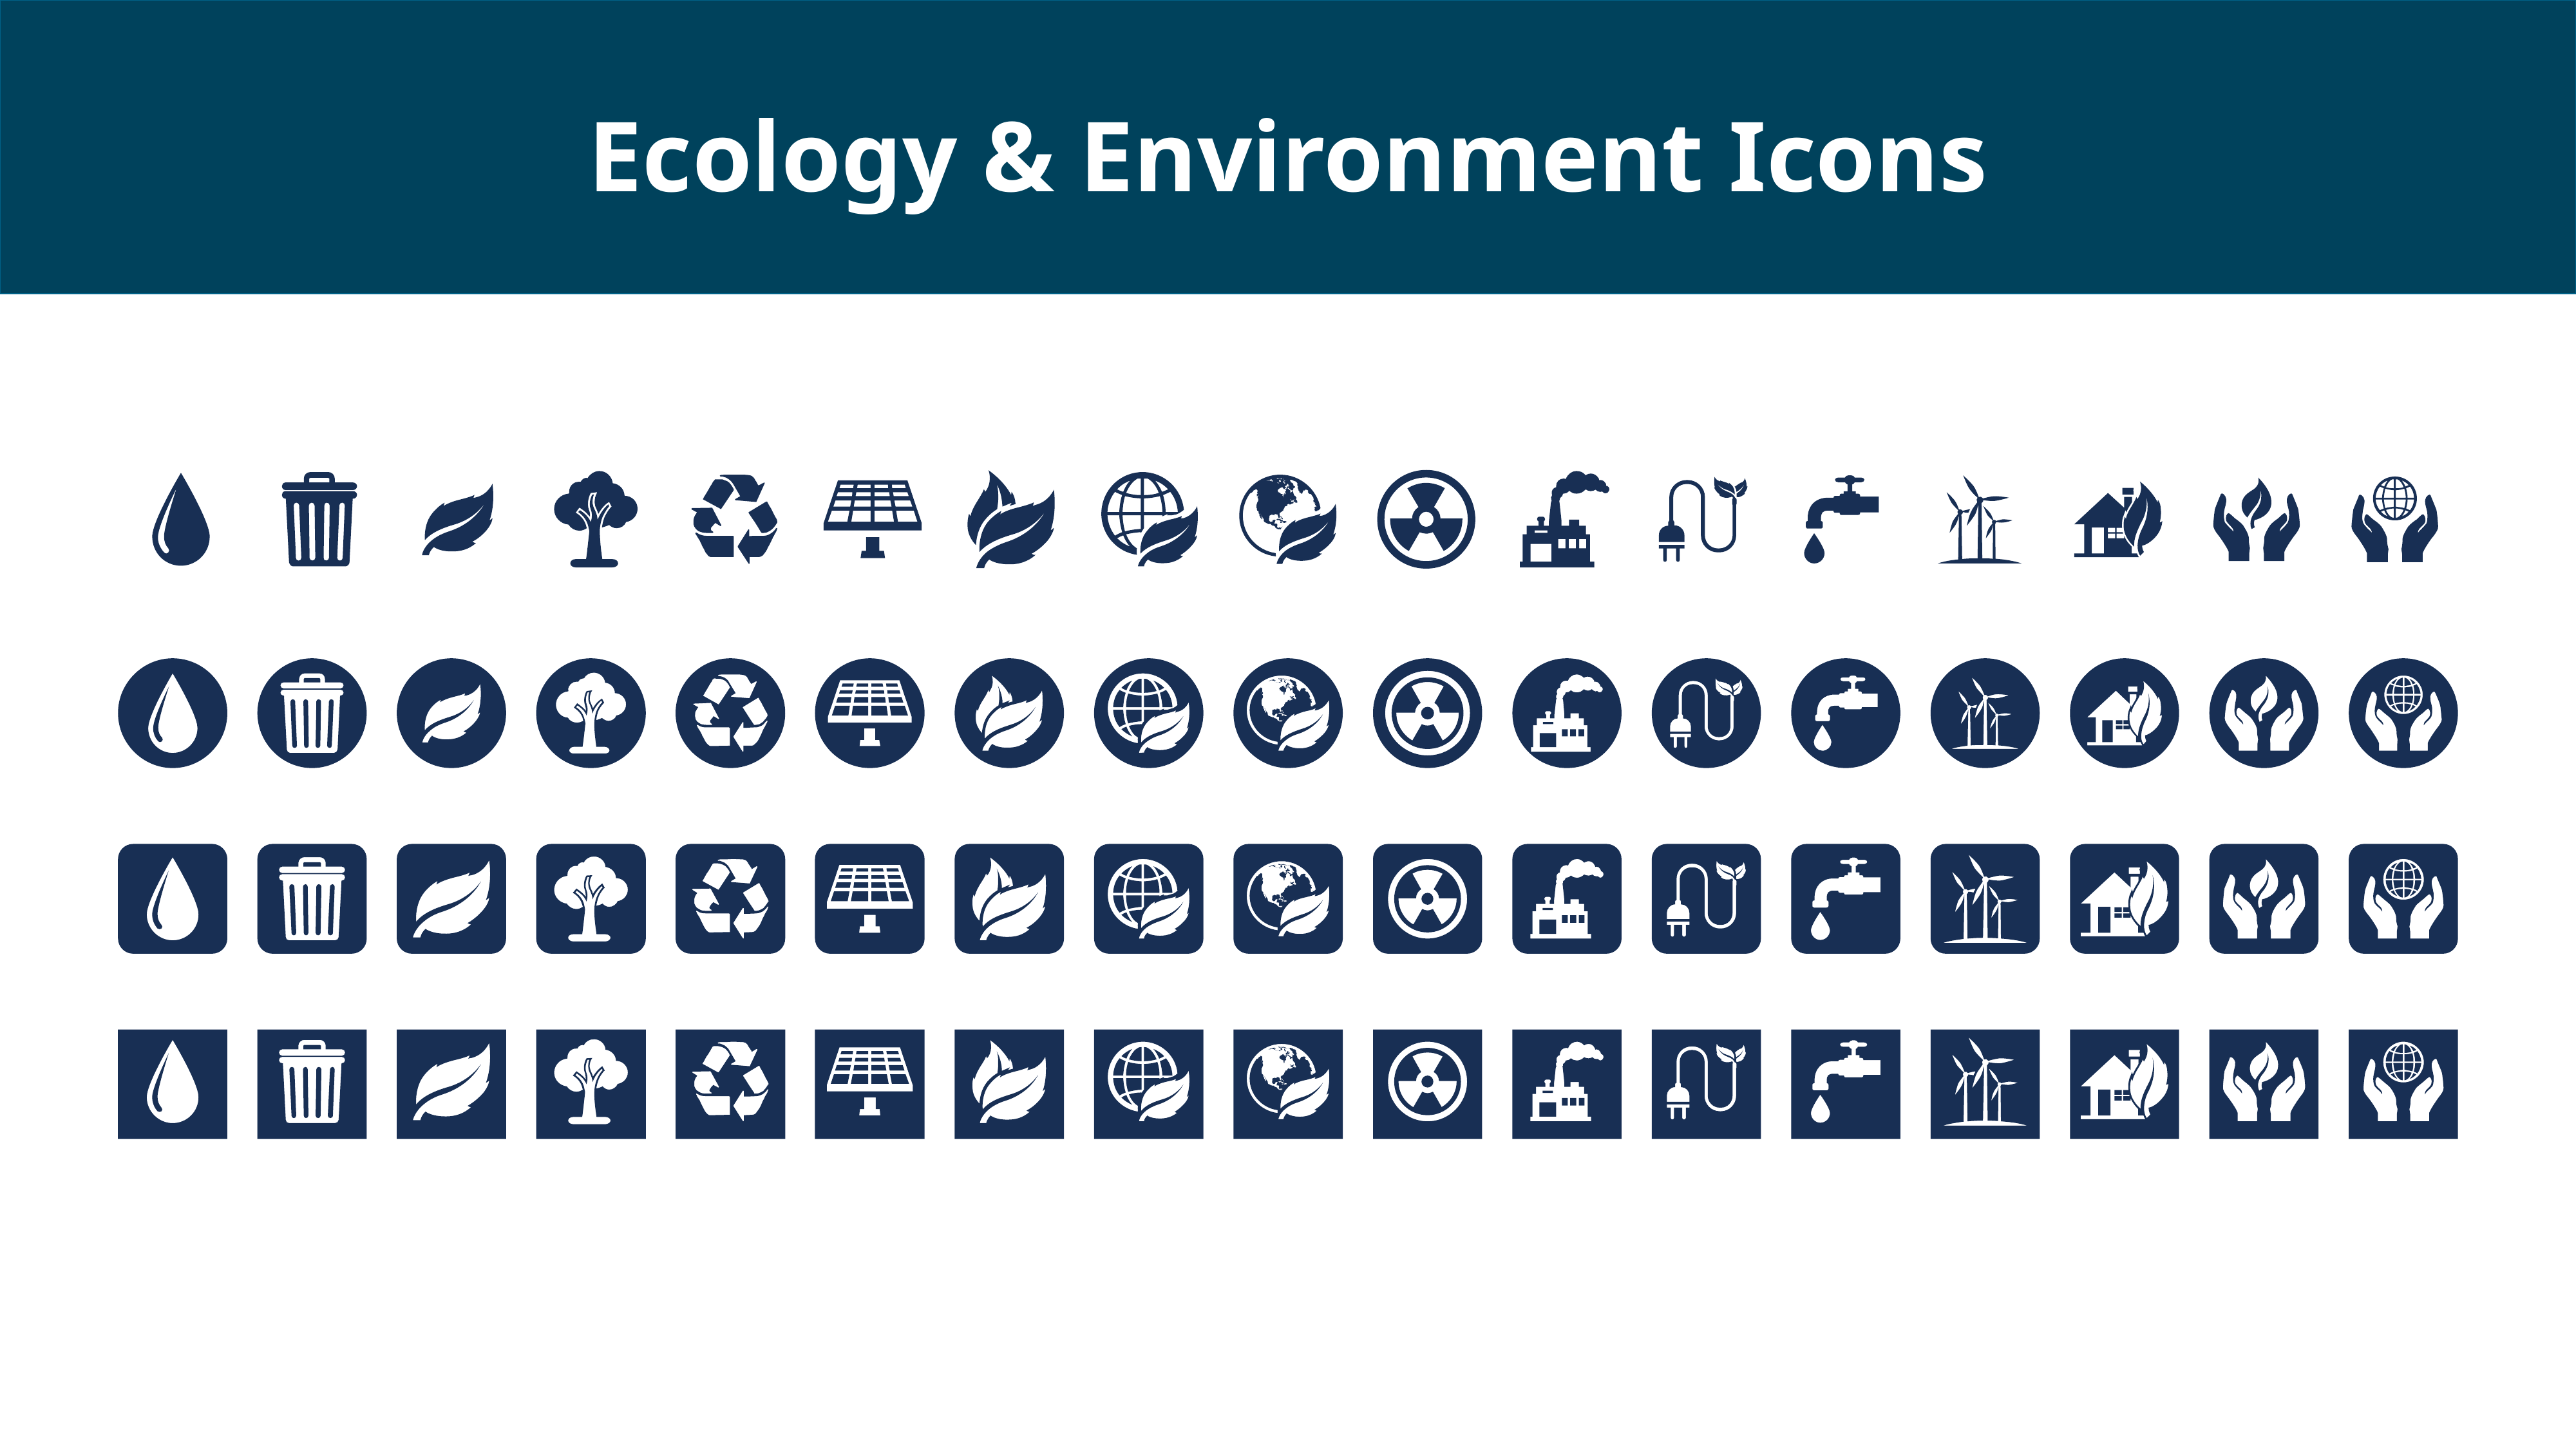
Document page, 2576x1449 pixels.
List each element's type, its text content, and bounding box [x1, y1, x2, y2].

text_box [976, 489, 1055, 569]
text_box [281, 472, 357, 490]
text_box [1512, 1029, 1622, 1139]
text_box [954, 1029, 1065, 1139]
text_box [1373, 658, 1482, 768]
text_box [2351, 495, 2389, 562]
text_box [2241, 477, 2271, 529]
text_box [703, 479, 734, 509]
text_box [737, 527, 777, 564]
text_box [1233, 844, 1343, 954]
text_box [397, 658, 506, 768]
text_box [1094, 844, 1204, 954]
text_box [2213, 493, 2250, 562]
text_box [281, 491, 357, 567]
text_box [1377, 469, 1475, 569]
text_box [1137, 506, 1198, 567]
text_box [397, 844, 506, 954]
text_box [397, 1029, 506, 1139]
text_box [1094, 1029, 1204, 1139]
text_box [536, 658, 646, 768]
text_box [823, 480, 922, 531]
text_box [152, 473, 210, 566]
text_box [1651, 658, 1761, 768]
text_box [1373, 1029, 1482, 1139]
text_box [2209, 844, 2319, 954]
text_box [2074, 481, 2163, 558]
text_box [2070, 844, 2179, 954]
text_box [1937, 475, 2022, 564]
text_box [676, 1029, 786, 1139]
text_box [691, 507, 721, 533]
text_box [815, 1029, 925, 1139]
text_box [1233, 658, 1343, 768]
text_box [257, 658, 367, 768]
text_box [2349, 1029, 2458, 1139]
text_box [2372, 476, 2417, 520]
text_box [1930, 658, 2040, 768]
text_box [1658, 477, 1737, 553]
text_box [554, 471, 638, 568]
text_box [860, 537, 886, 558]
text_box [1094, 658, 1204, 768]
text_box [2349, 658, 2458, 768]
text_box [954, 658, 1065, 768]
text_box [1276, 504, 1337, 564]
text_box [1930, 1029, 2040, 1139]
text_box [1651, 844, 1761, 954]
text_box [2401, 495, 2438, 562]
text_box [1233, 1029, 1343, 1139]
text_box [1734, 478, 1748, 497]
text_box [2263, 493, 2300, 562]
text_box [118, 658, 227, 768]
title Ecology & Environment Icons [223, 90, 2353, 215]
text_box [257, 844, 367, 954]
text_box [118, 1029, 227, 1139]
text_box [815, 658, 925, 768]
text_box [1806, 475, 1879, 529]
text_box [1791, 658, 1900, 768]
text_box [719, 475, 765, 502]
text_box [422, 484, 493, 556]
text_box [1520, 471, 1610, 568]
text_box [1930, 844, 2040, 954]
text_box [1791, 1029, 1900, 1139]
text_box [1804, 533, 1825, 564]
text_box [1239, 475, 1321, 556]
text_box [2070, 1029, 2179, 1139]
text_box [2349, 844, 2458, 954]
text_box [257, 1029, 367, 1139]
text_box [676, 844, 786, 954]
text_box [536, 1029, 646, 1139]
text_box [2209, 1029, 2319, 1139]
text_box [1651, 1029, 1761, 1139]
text_box [676, 658, 786, 768]
text_box [118, 844, 227, 954]
text_box [1791, 844, 1900, 954]
text_box [2209, 658, 2319, 768]
text_box [2070, 658, 2179, 768]
text_box [1373, 844, 1482, 954]
text_box [1658, 545, 1685, 562]
text_box [1512, 844, 1622, 954]
text_box [967, 470, 1016, 545]
text_box [748, 501, 777, 533]
text_box [536, 844, 646, 954]
text_box [954, 844, 1065, 954]
text_box [1512, 658, 1622, 768]
text_box [695, 533, 734, 557]
text_box [815, 844, 925, 954]
text_box [1101, 472, 1184, 555]
